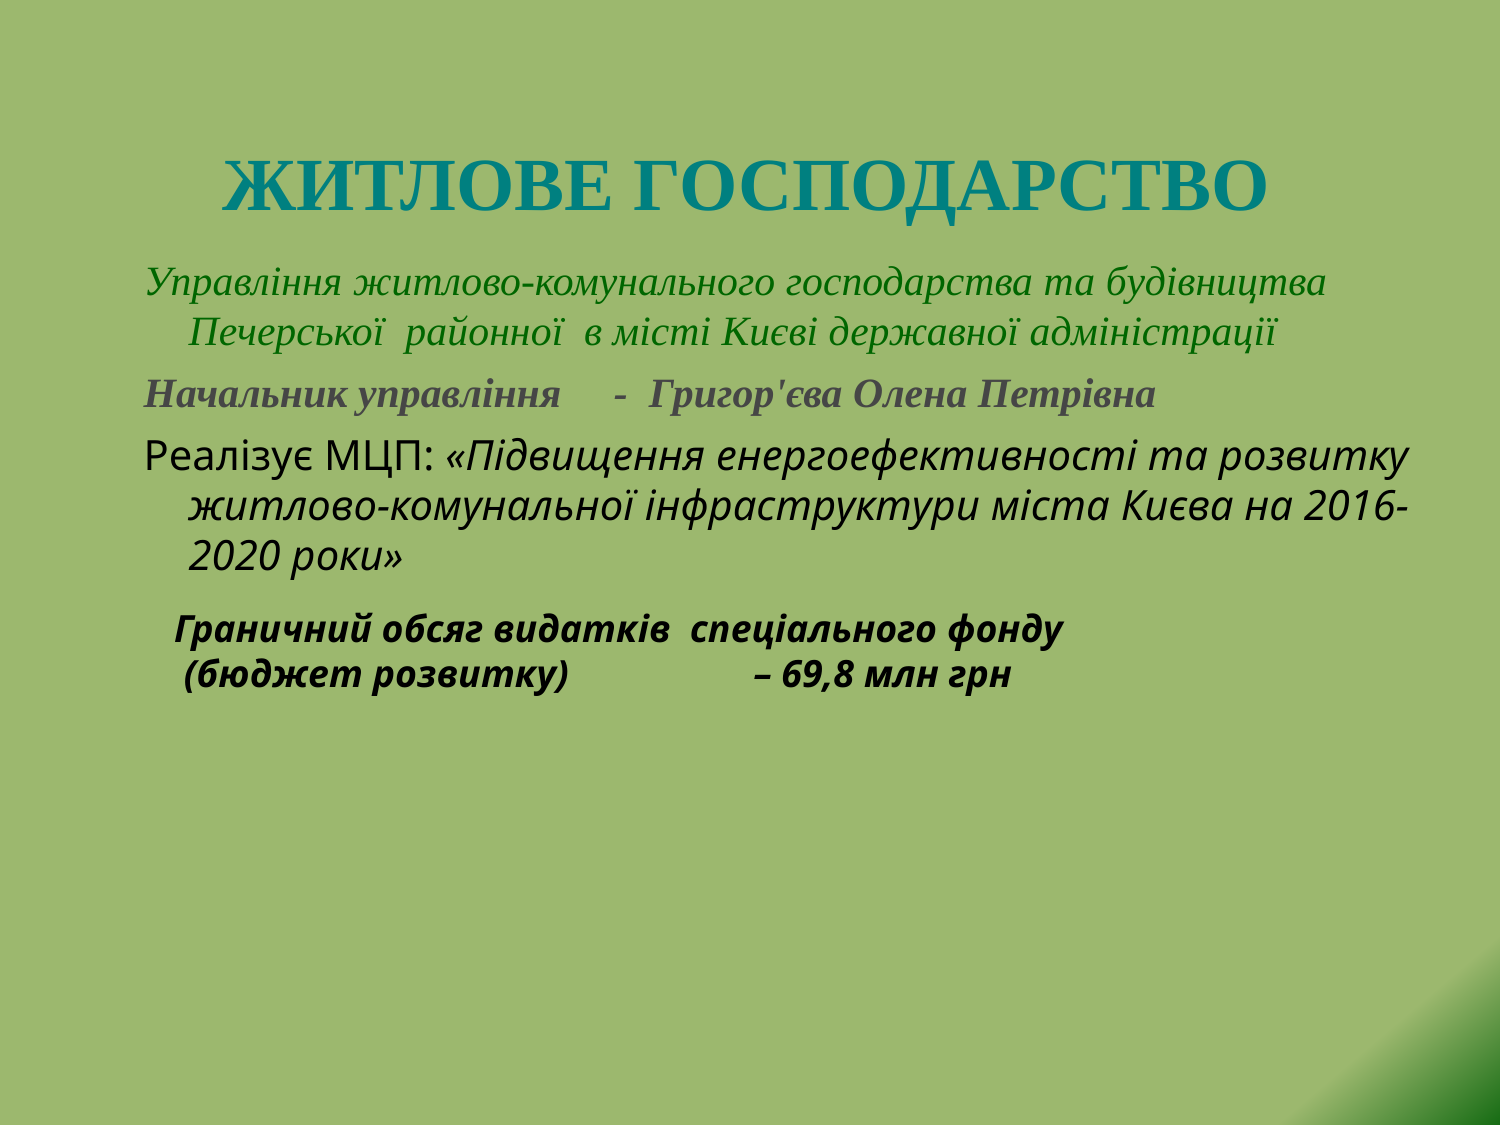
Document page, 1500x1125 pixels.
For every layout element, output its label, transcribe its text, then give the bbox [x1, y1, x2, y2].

title Житлове господарство [75, 45, 1418, 233]
list Управління житлово-комунального господарства та будівництва Печерської районної в місті Києві державної адміністрації Начальник управління - Григор'єва Олена Петрівна Реалізує МЦП: «Підвищення енергоефективності та розвитку житлово-комунальної інфраструктури міста Києва на 2016-2020 роки» [128, 246, 1459, 1020]
text_box Граничний обсяг видатків спеціального фонду (бюджет розвитку) – 69,8 млн грн [159, 597, 1353, 793]
